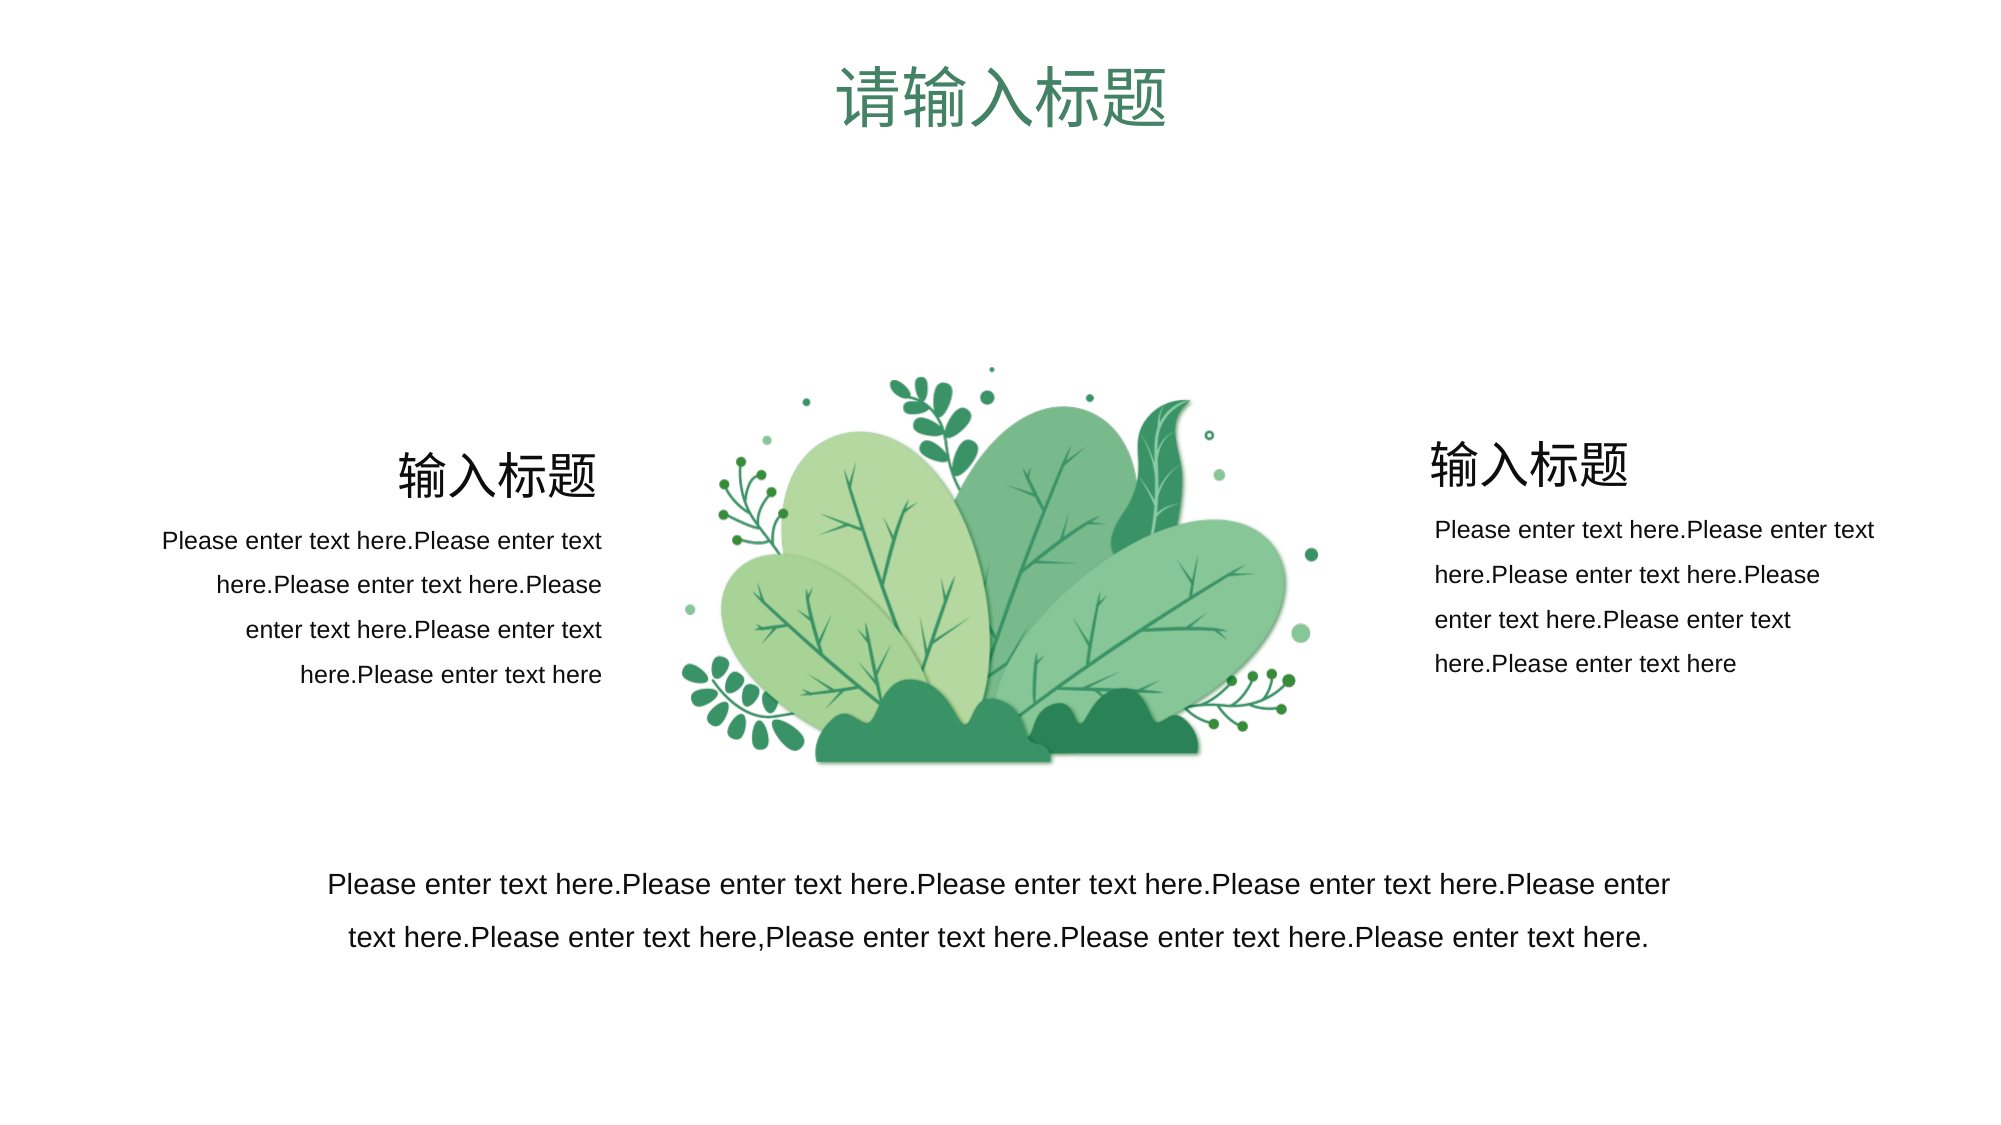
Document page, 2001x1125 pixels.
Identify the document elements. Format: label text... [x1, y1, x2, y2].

text_box 输入标题 [138, 406, 613, 512]
text_box Please enter text here.Please enter text here.Please enter text here.Please enter text here.Please enter text here.Please enter text here [1419, 490, 1895, 686]
text_box 输入标题 [1414, 395, 1889, 501]
text_box Please enter text here.Please enter text here.Please enter text here.Please enter text here.Please enter text here.Please enter text here,Please enter text here.Please enter text here.Please enter text here. [307, 841, 1693, 961]
text_box Please enter text here.Please enter text here.Please enter text here.Please enter text here.Please enter text here.Please enter text here [143, 501, 618, 697]
text_box 请输入标题 [819, 48, 1184, 143]
picture [634, 310, 1341, 810]
